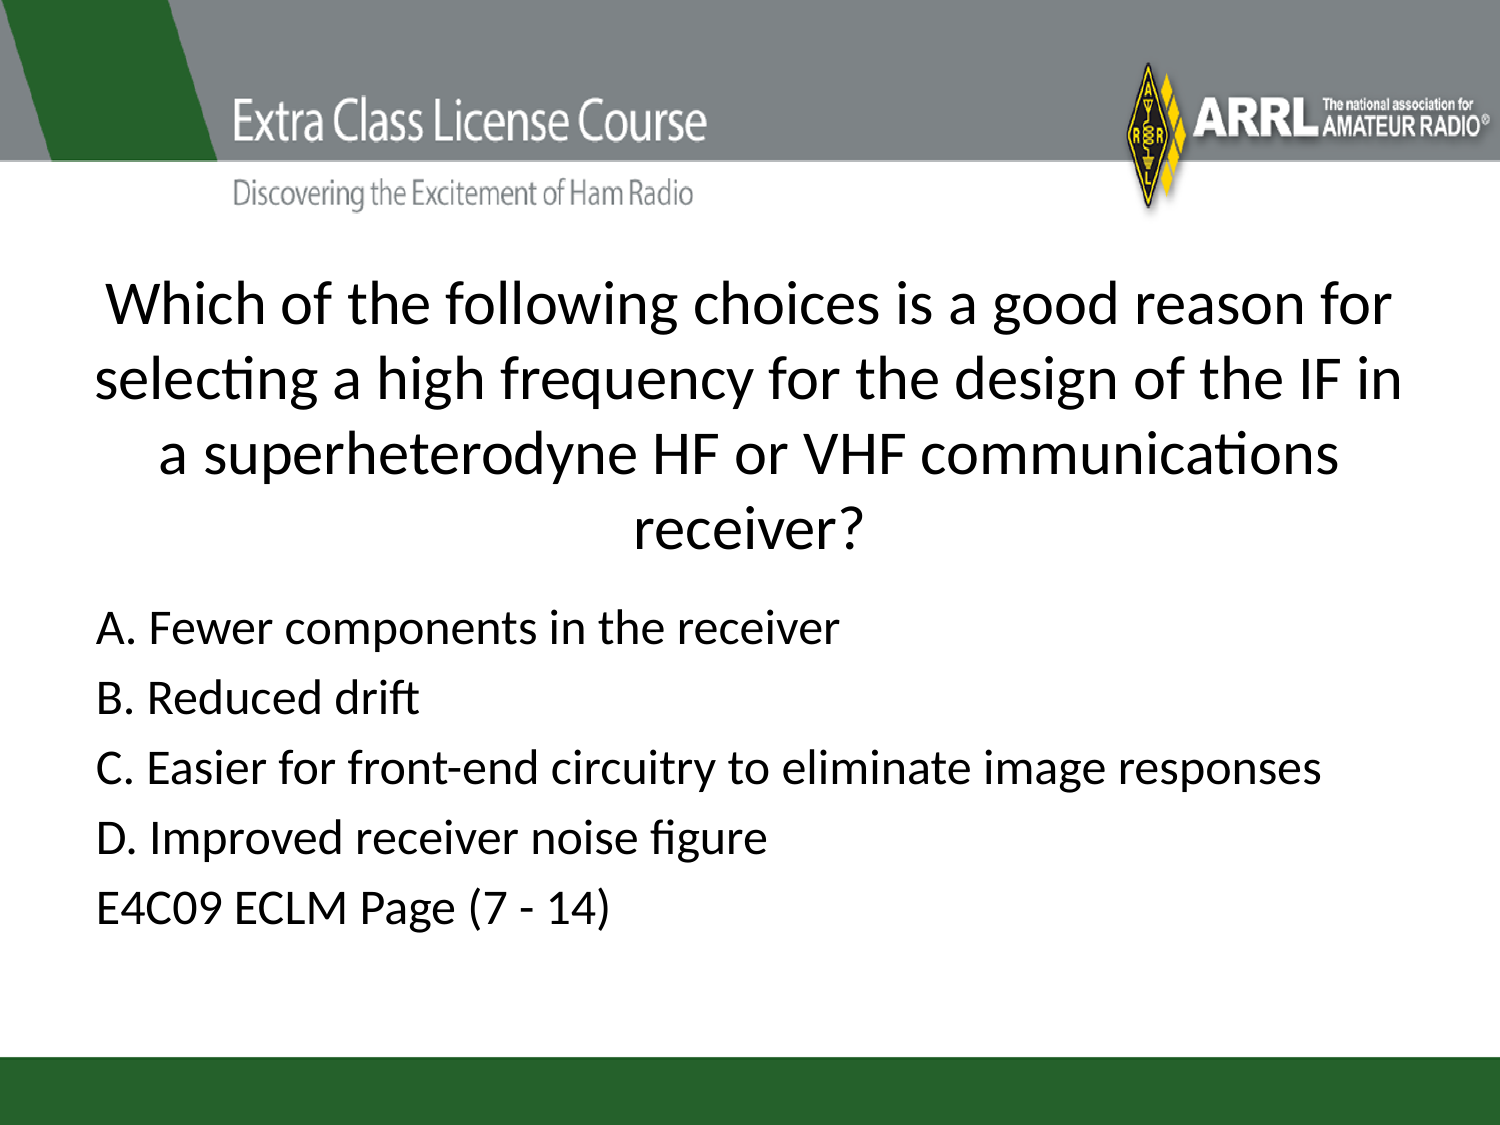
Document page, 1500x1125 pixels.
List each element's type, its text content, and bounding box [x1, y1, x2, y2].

picture [0, 0, 1500, 1125]
title Which of the following choices is a good reason for selecting a high frequency for the design of the IF in a superheterodyne HF or VHF communications receiver? [75, 254, 1425, 435]
list A. Fewer components in the receiver B. Reduced drift C. Easier for front-end circuitry to eliminate image responses D. Improved receiver noise figure E4C09 ECLM Page (7 - 14) [81, 587, 1432, 988]
